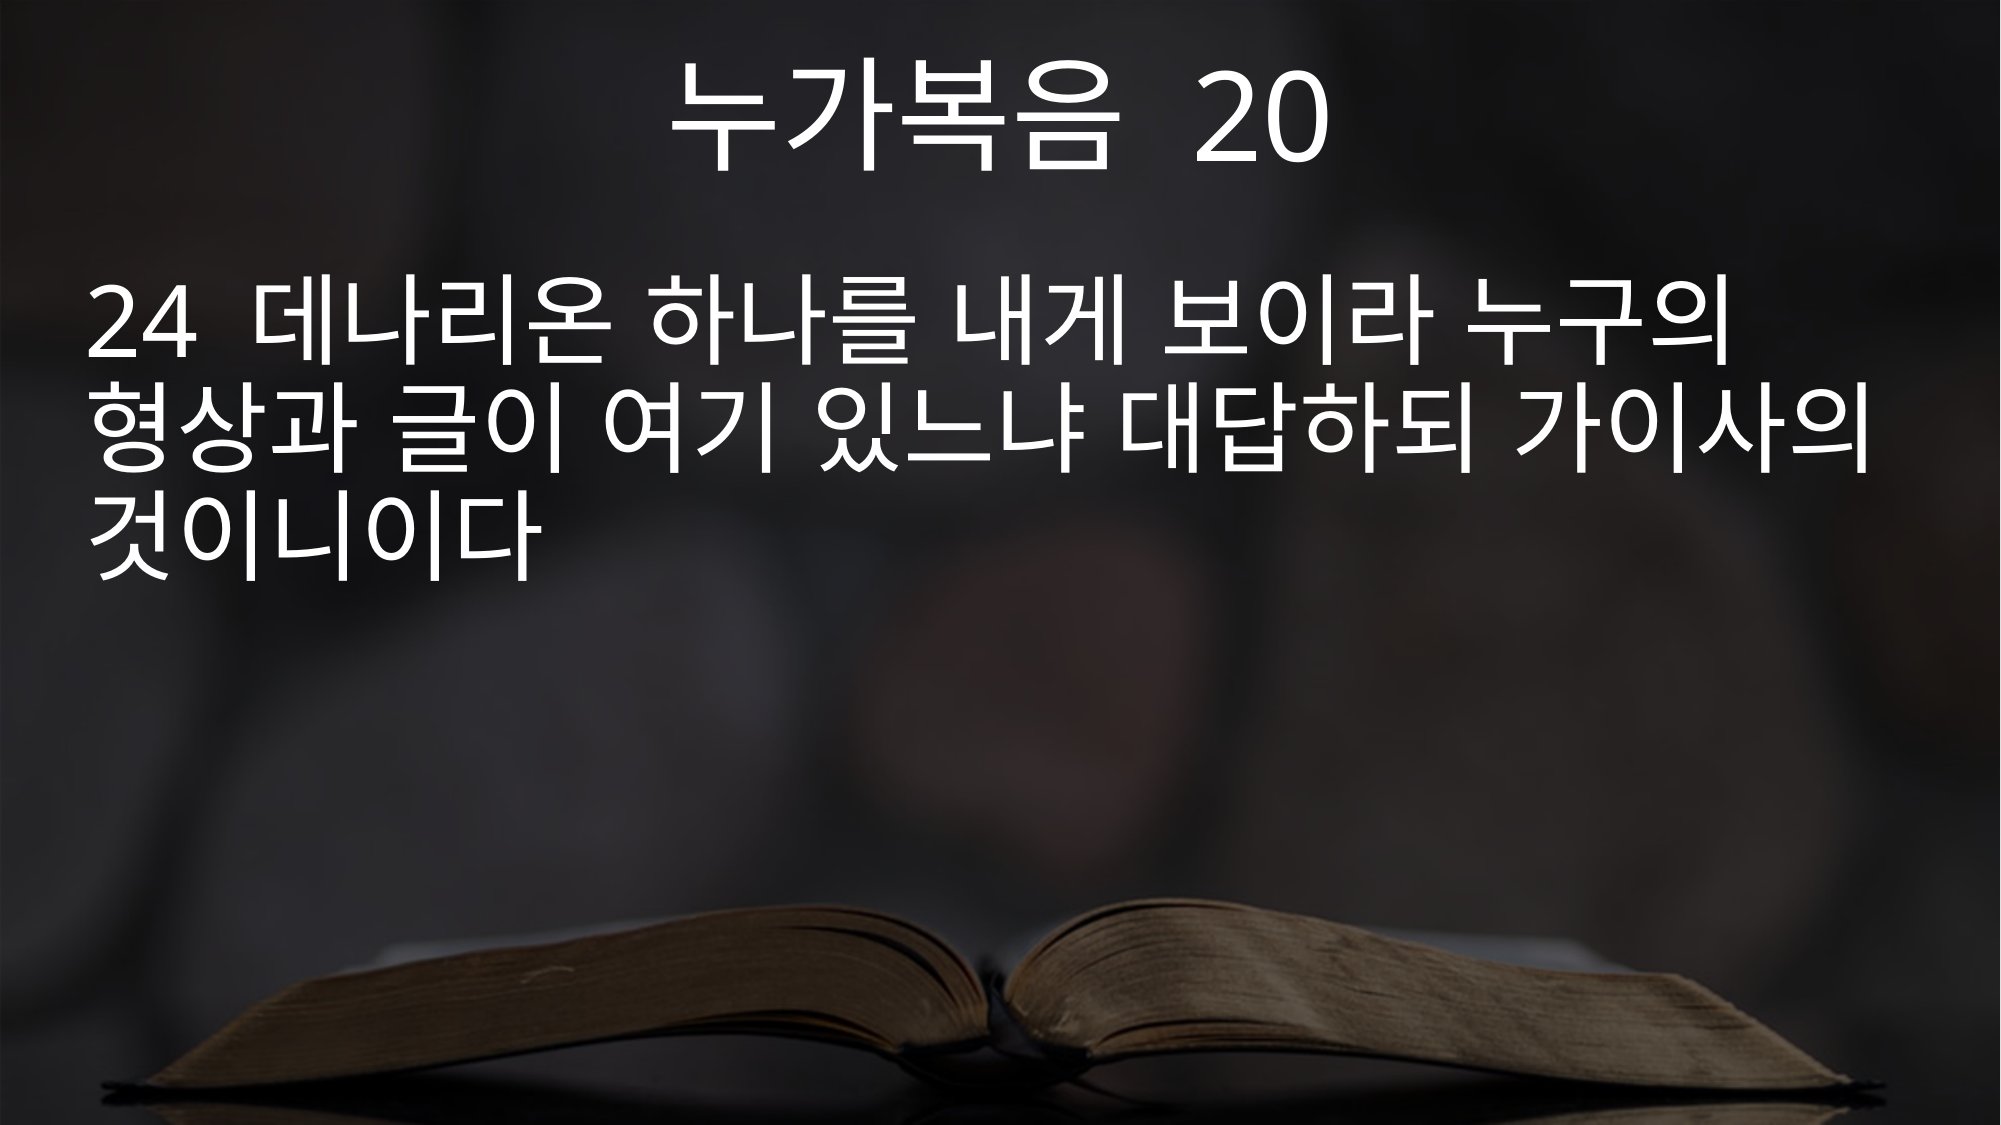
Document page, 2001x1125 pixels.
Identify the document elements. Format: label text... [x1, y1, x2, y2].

footer 누가복음 20 [0, 32, 2000, 192]
list 24 데나리온 하나를 내게 보이라 누구의 형상과 글이 여기 있느냐 대답하되 가이사의 것이니이다 [69, 263, 1953, 423]
picture [0, 0, 2001, 1125]
